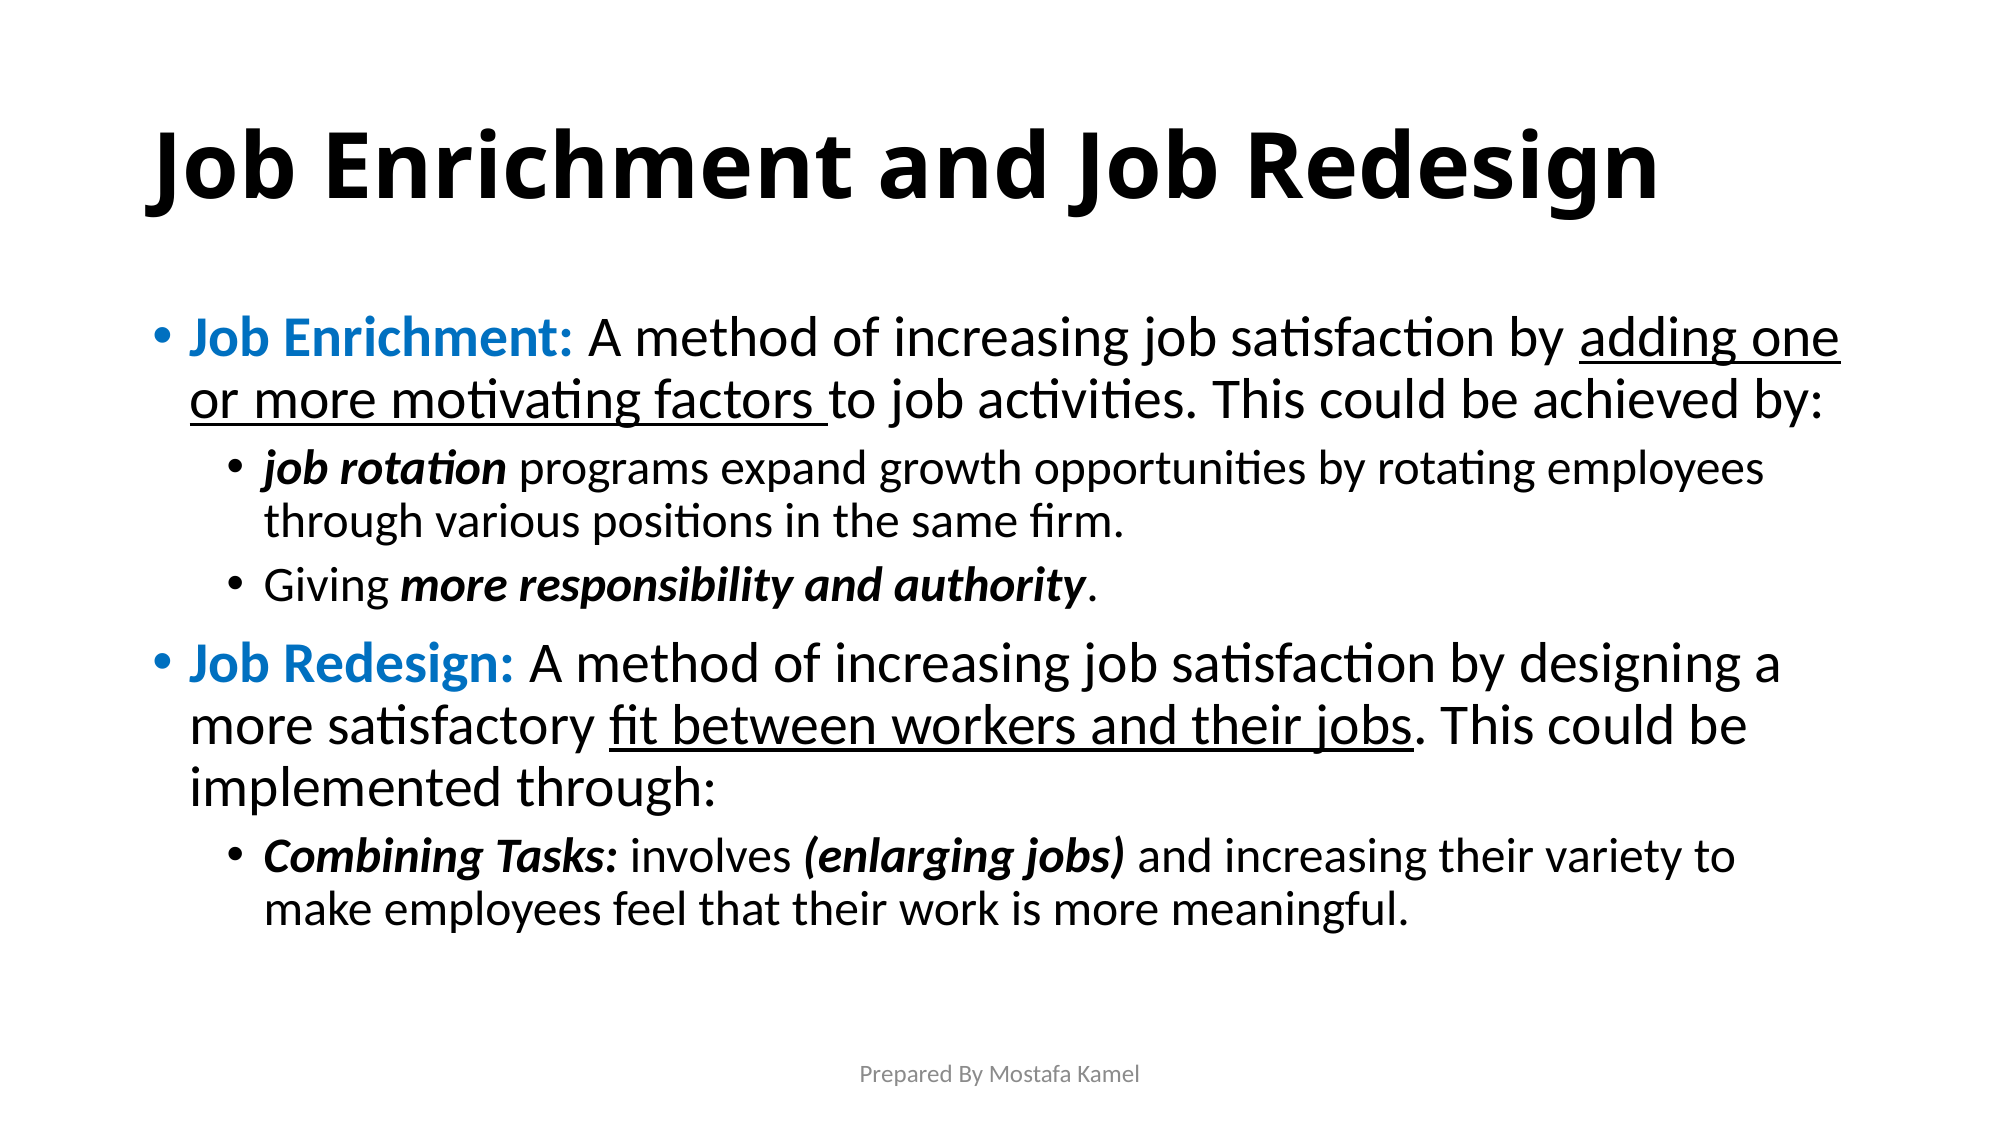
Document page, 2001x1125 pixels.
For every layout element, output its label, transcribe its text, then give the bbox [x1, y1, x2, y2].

list Job Enrichment: A method of increasing job satisfaction by adding one or more motivating factors to job activities. This could be achieved by: job rotation programs expand growth opportunities by rotating employees through various positions in the same firm. Giving more responsibility and authority. Job Redesign: A method of increasing job satisfaction by designing a more satisfactory fit between workers and their jobs. This could be implemented through: Combining Tasks: involves (enlarging jobs) and increasing their variety to make employees feel that their work is more meaningful. [137, 299, 1863, 1014]
footer Prepared By Mostafa Kamel [662, 1042, 1338, 1103]
title Job Enrichment and Job Redesign [137, 59, 1863, 278]
